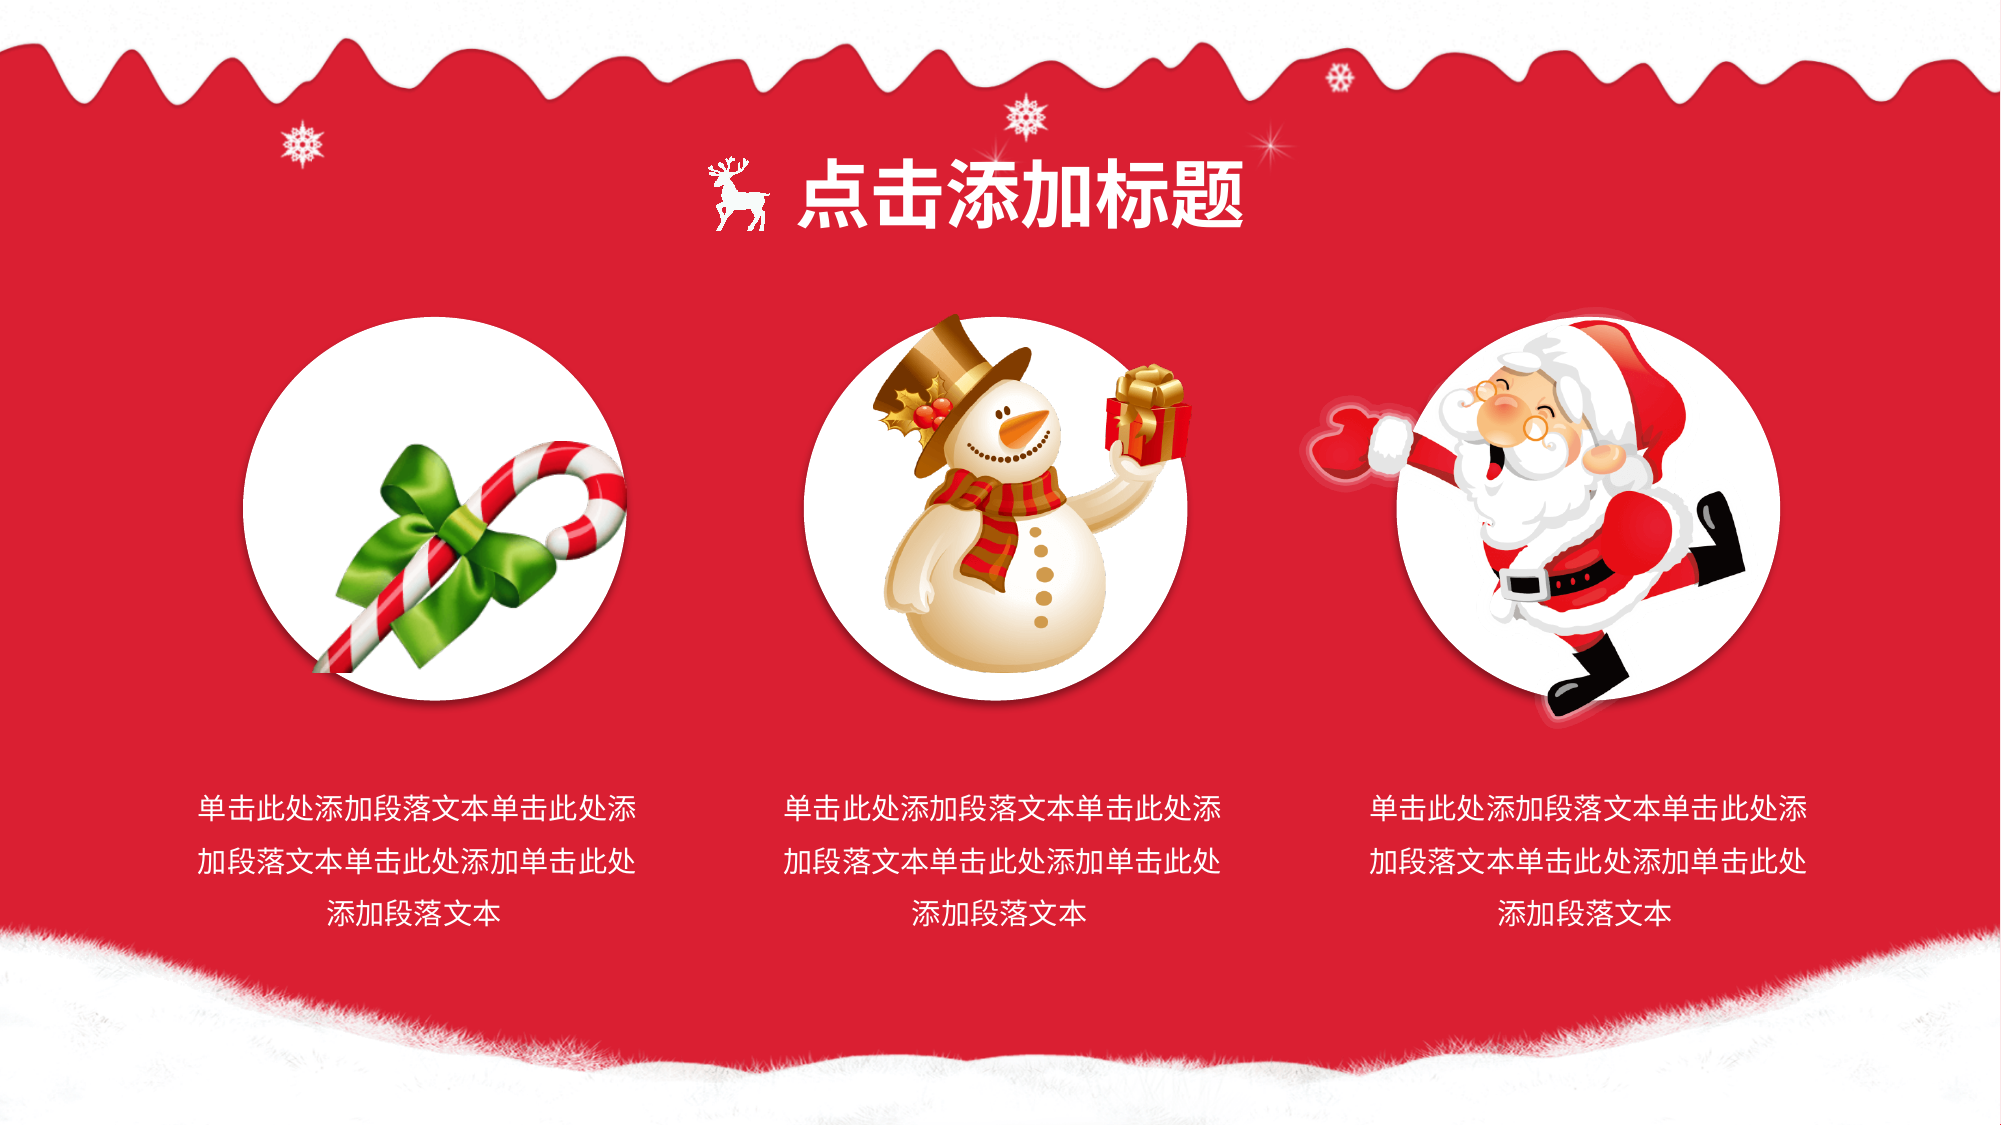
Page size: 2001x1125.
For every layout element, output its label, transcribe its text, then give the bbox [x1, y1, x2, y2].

text_box 单击此处添加段落文本单击此处添加段落文本单击此处添加单击此处添加段落文本 [768, 766, 1238, 939]
text_box [333, 673, 536, 702]
picture [872, 314, 1192, 673]
text_box [894, 673, 1097, 702]
text_box 单击此处添加段落文本单击此处添加段落文本单击此处添加单击此处添加段落文本 [1354, 766, 1823, 939]
text_box [241, 315, 616, 657]
picture [0, 0, 2001, 189]
text_box 单击此处添加段落文本单击此处添加段落文本单击此处添加单击此处添加段落文本 [182, 766, 652, 939]
picture [0, 866, 2001, 1125]
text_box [708, 140, 1298, 247]
text_box [1758, 417, 1782, 601]
text_box [802, 360, 872, 657]
picture [1299, 307, 1758, 729]
picture [311, 441, 627, 673]
